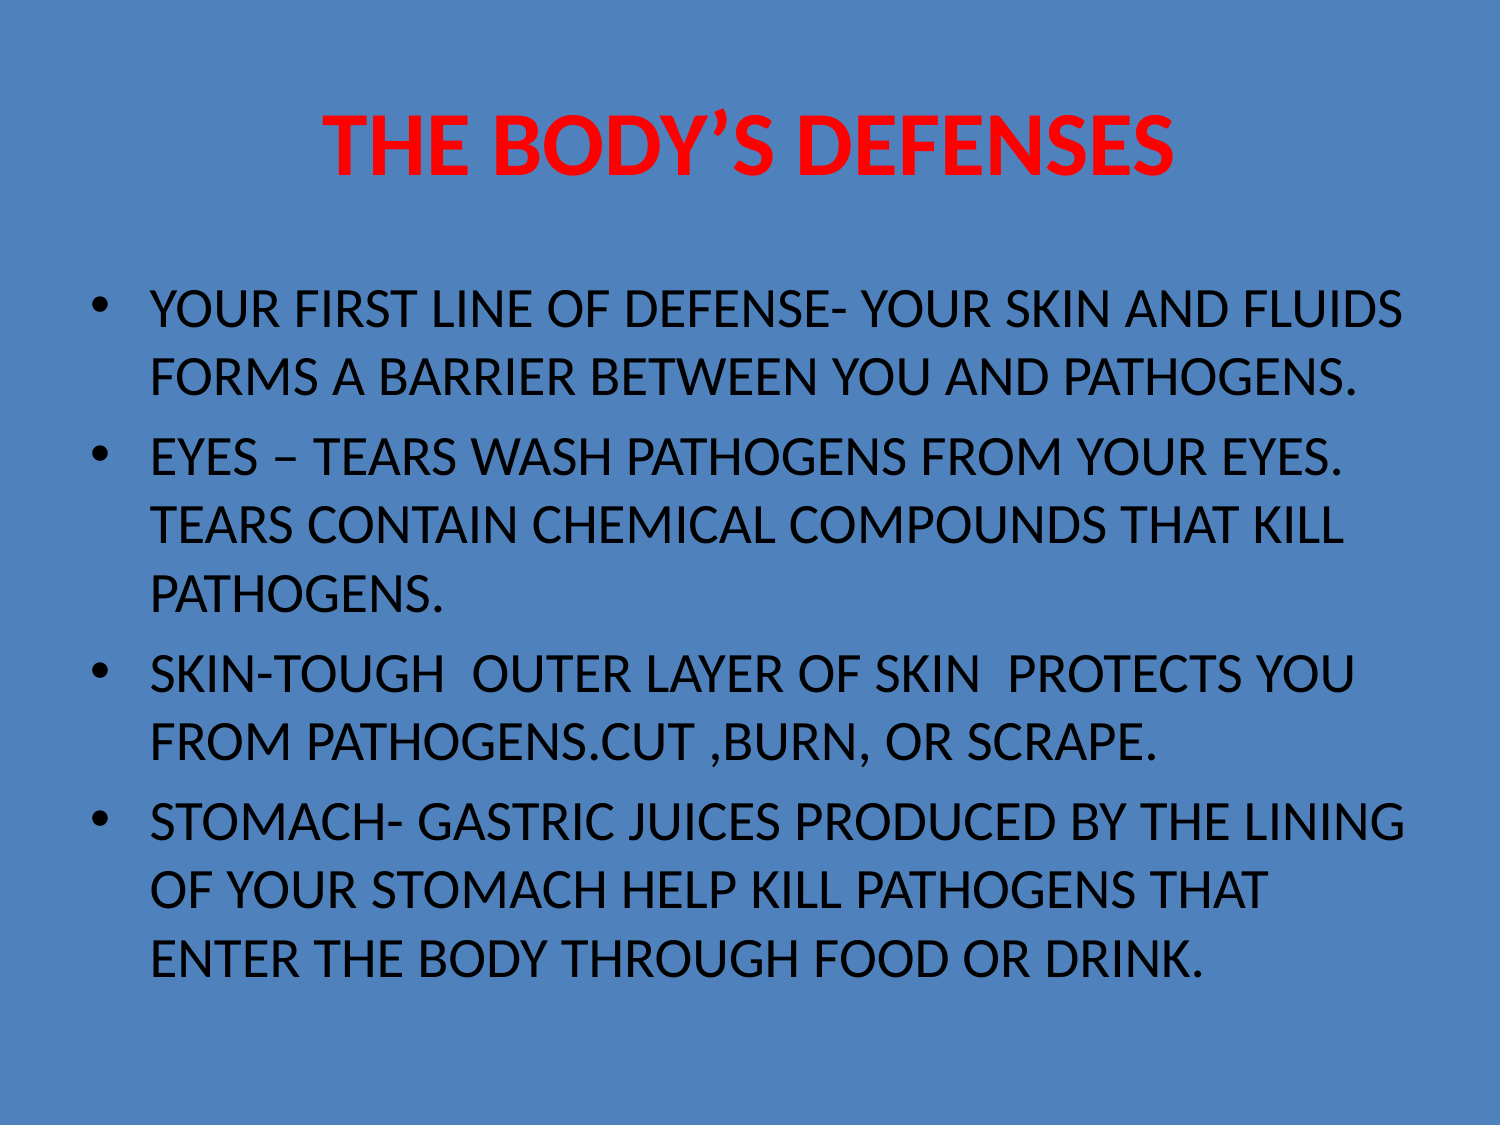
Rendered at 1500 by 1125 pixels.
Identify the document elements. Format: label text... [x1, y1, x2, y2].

title THE BODY’S DEFENSES [75, 45, 1425, 233]
list YOUR FIRST LINE OF DEFENSE- YOUR SKIN AND FLUIDS FORMS A BARRIER BETWEEN YOU AND PATHOGENS. EYES – TEARS WASH PATHOGENS FROM YOUR EYES. TEARS CONTAIN CHEMICAL COMPOUNDS THAT KILL PATHOGENS. SKIN-TOUGH OUTER LAYER OF SKIN PROTECTS YOU FROM PATHOGENS.CUT ,BURN, OR SCRAPE. STOMACH- GASTRIC JUICES PRODUCED BY THE LINING OF YOUR STOMACH HELP KILL PATHOGENS THAT ENTER THE BODY THROUGH FOOD OR DRINK. [75, 262, 1425, 1005]
